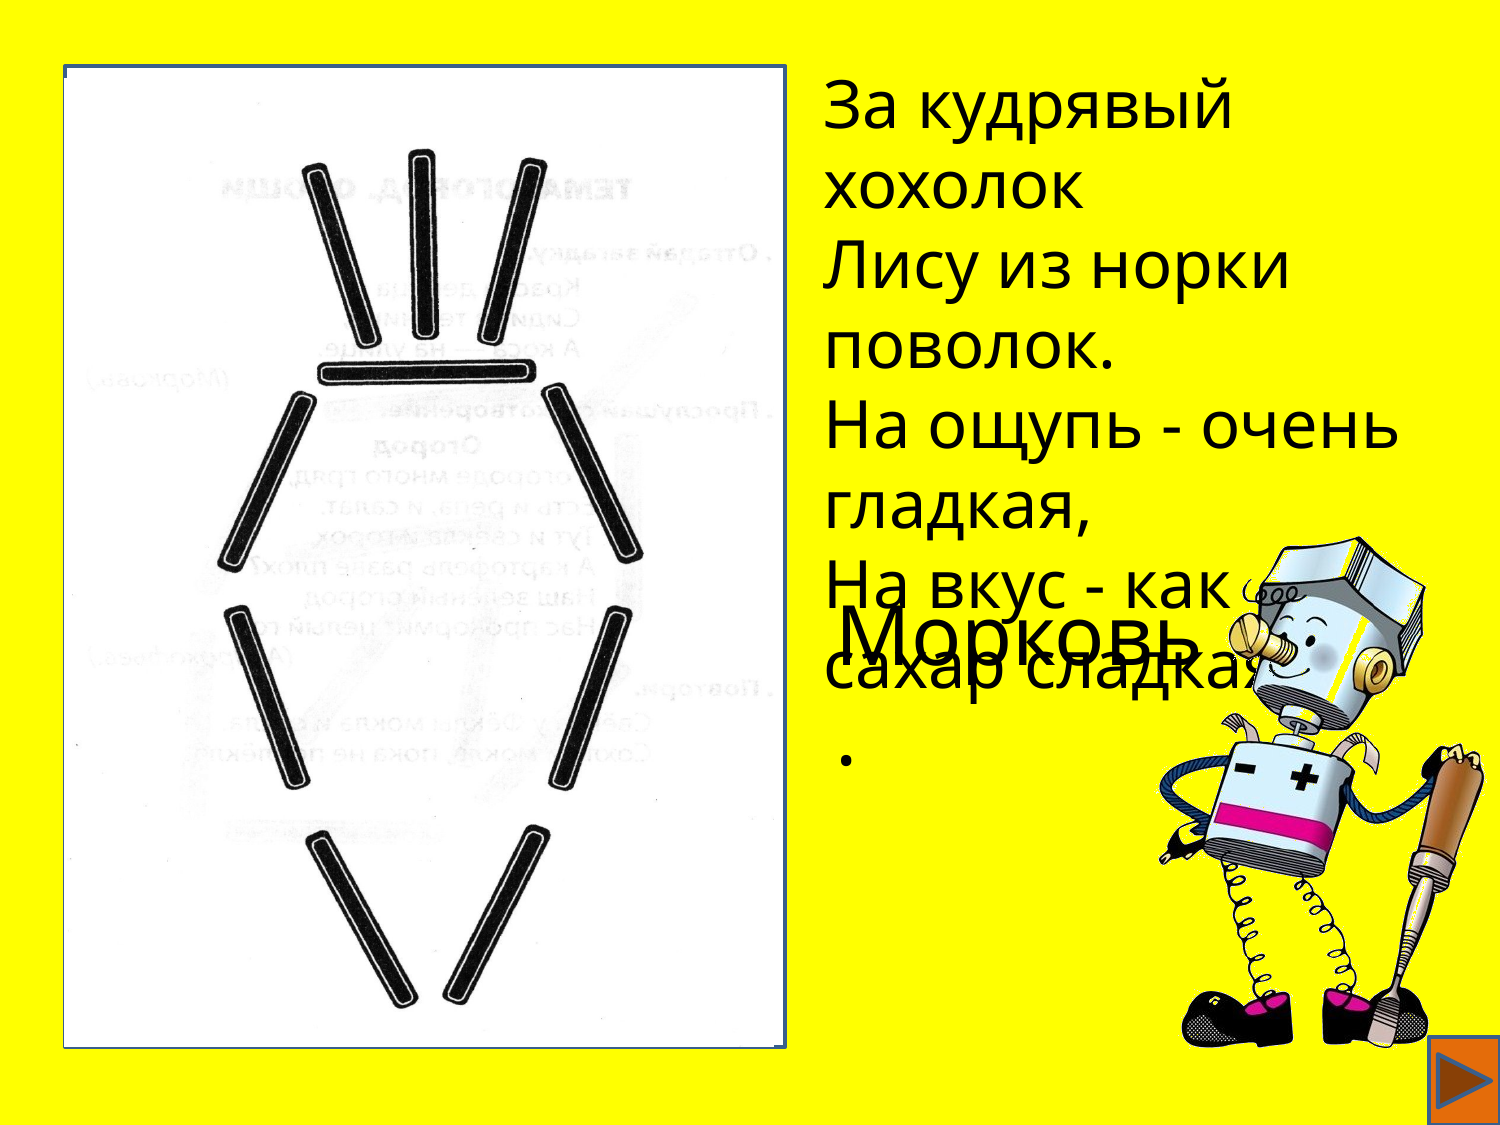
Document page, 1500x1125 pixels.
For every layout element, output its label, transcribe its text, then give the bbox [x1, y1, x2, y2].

text_box [1427, 1070, 1500, 1125]
picture [64, 77, 774, 1047]
picture [1121, 526, 1500, 1064]
text_box За кудрявый хохолок Лису из норки поволок. На ощупь - очень гладкая, На вкус - как сахар сладкая. [809, 54, 1436, 709]
text_box Морковь. [820, 574, 1116, 789]
text_box [63, 64, 787, 1049]
